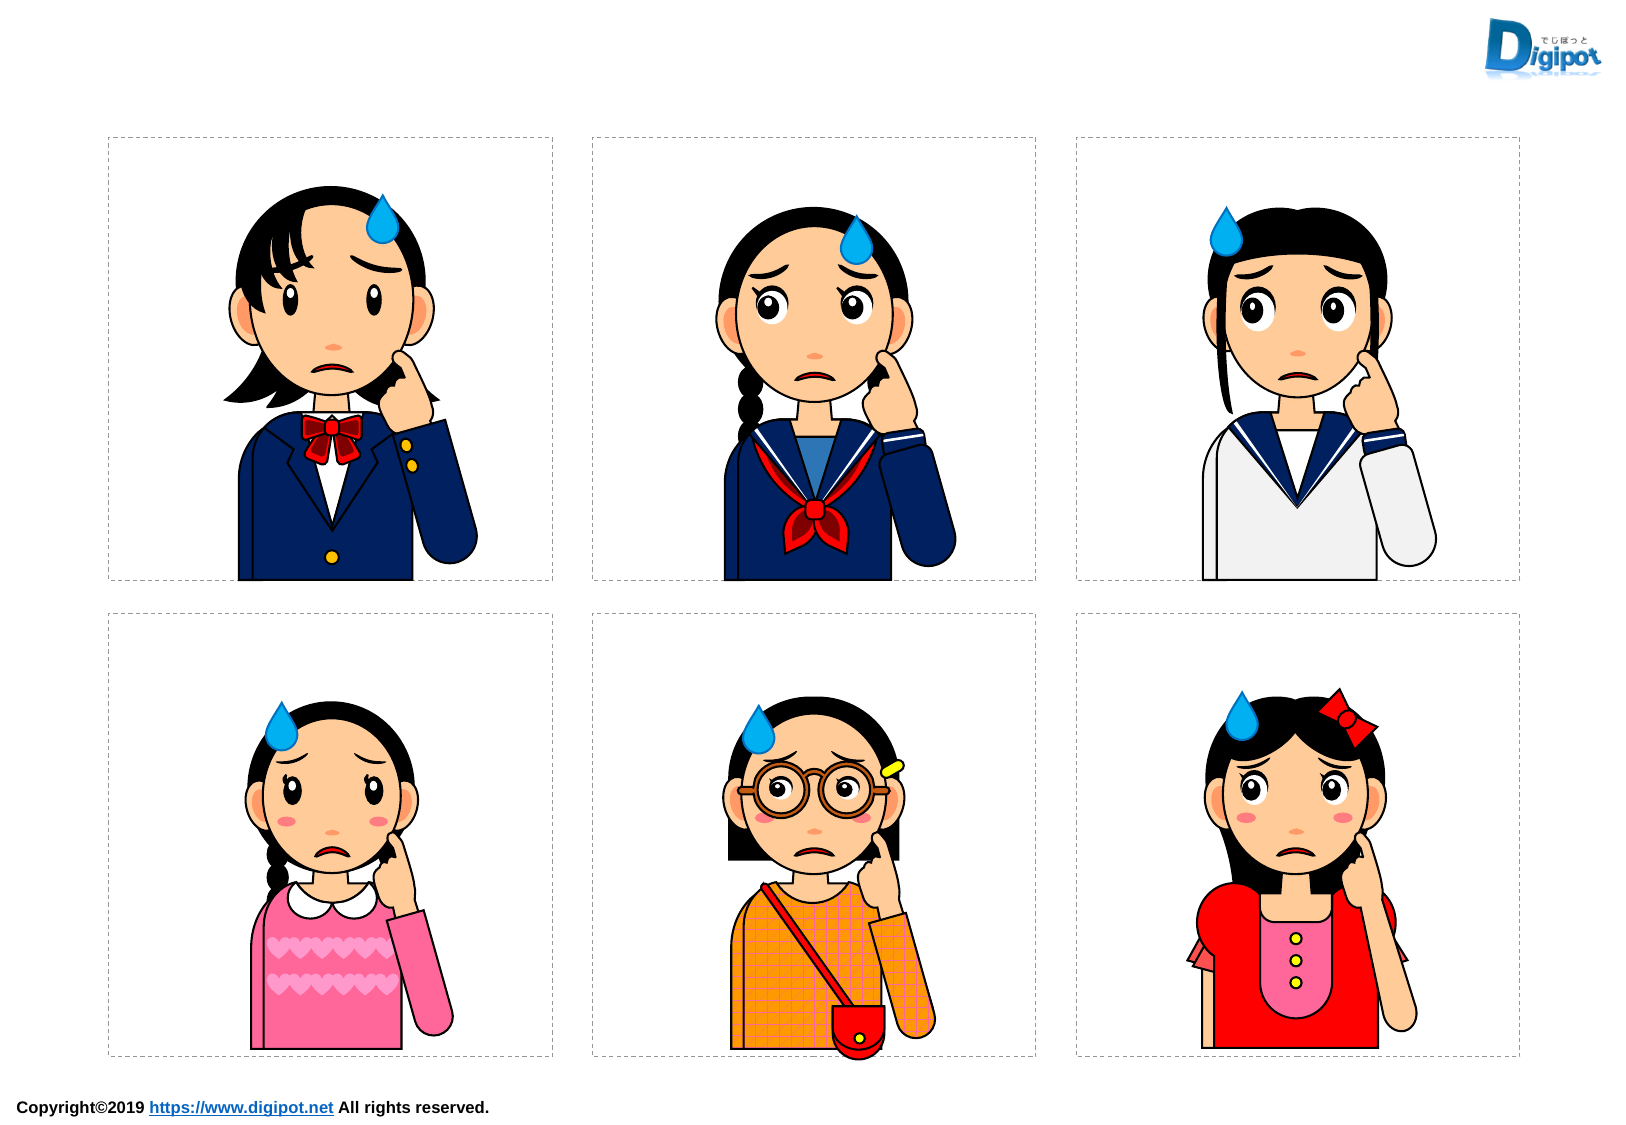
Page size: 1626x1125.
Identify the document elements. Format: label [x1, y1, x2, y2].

text_box [723, 697, 924, 1060]
picture [1485, 18, 1602, 82]
text_box [1202, 207, 1428, 580]
text_box [225, 186, 466, 580]
text_box [1189, 692, 1406, 1048]
text_box [246, 702, 442, 1049]
text_box [717, 207, 947, 580]
